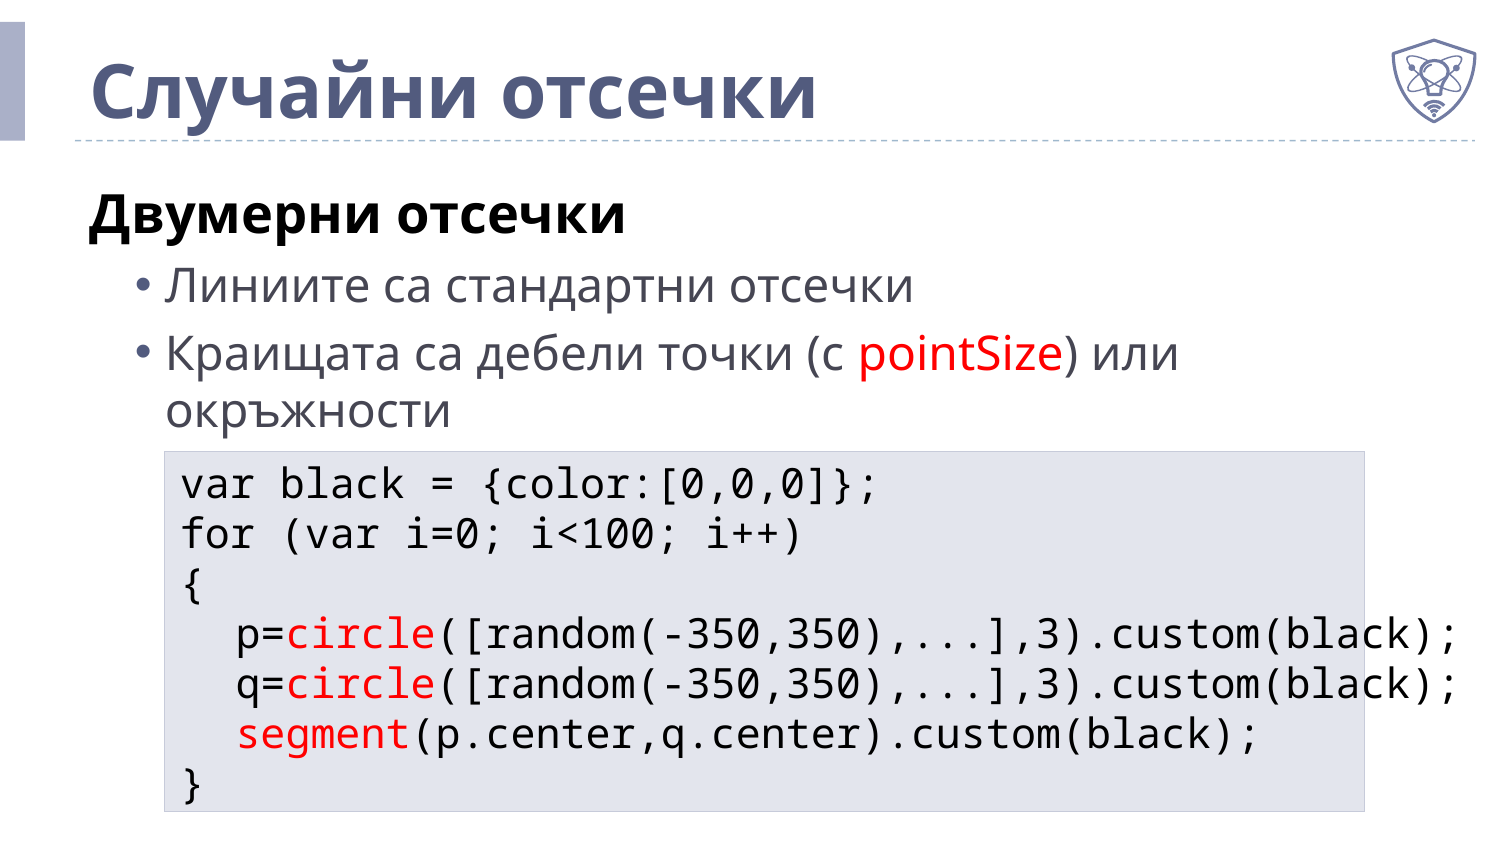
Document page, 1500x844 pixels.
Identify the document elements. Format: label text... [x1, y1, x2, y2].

list Двумерни отсечки Линиите са стандартни отсечки Краищата са дебели точки (с pointSize) или окръжности [75, 171, 1475, 835]
title Случайни отсечки [75, 18, 1475, 141]
text_box var black = {color:[0,0,0]}; for (var i=0; i<100; i++) { p=circle([random(-350,350),...],3).custom(black); q=circle([random(-350,350),...],3).custom(black); segment(p.center,q.center).custom(black); } [164, 451, 1365, 812]
